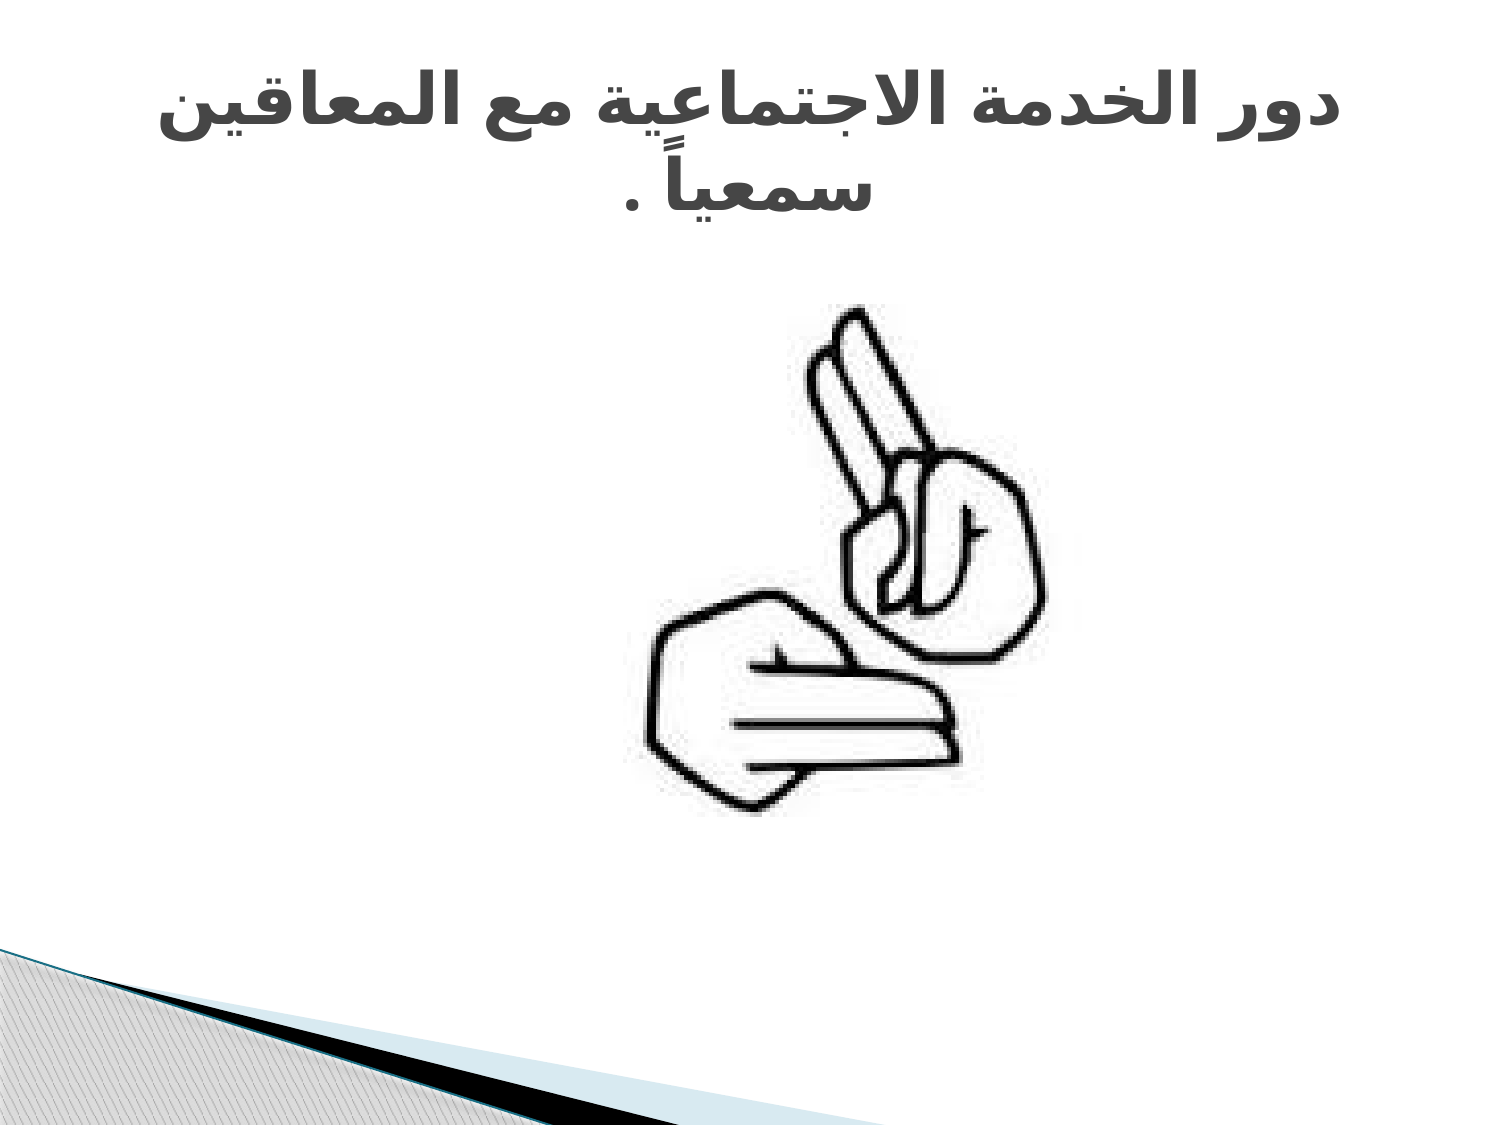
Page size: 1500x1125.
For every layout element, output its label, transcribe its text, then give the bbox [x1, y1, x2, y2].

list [491, 304, 1173, 818]
title دور الخدمة الاجتماعية مع المعاقين سمعياً . [75, 45, 1425, 233]
